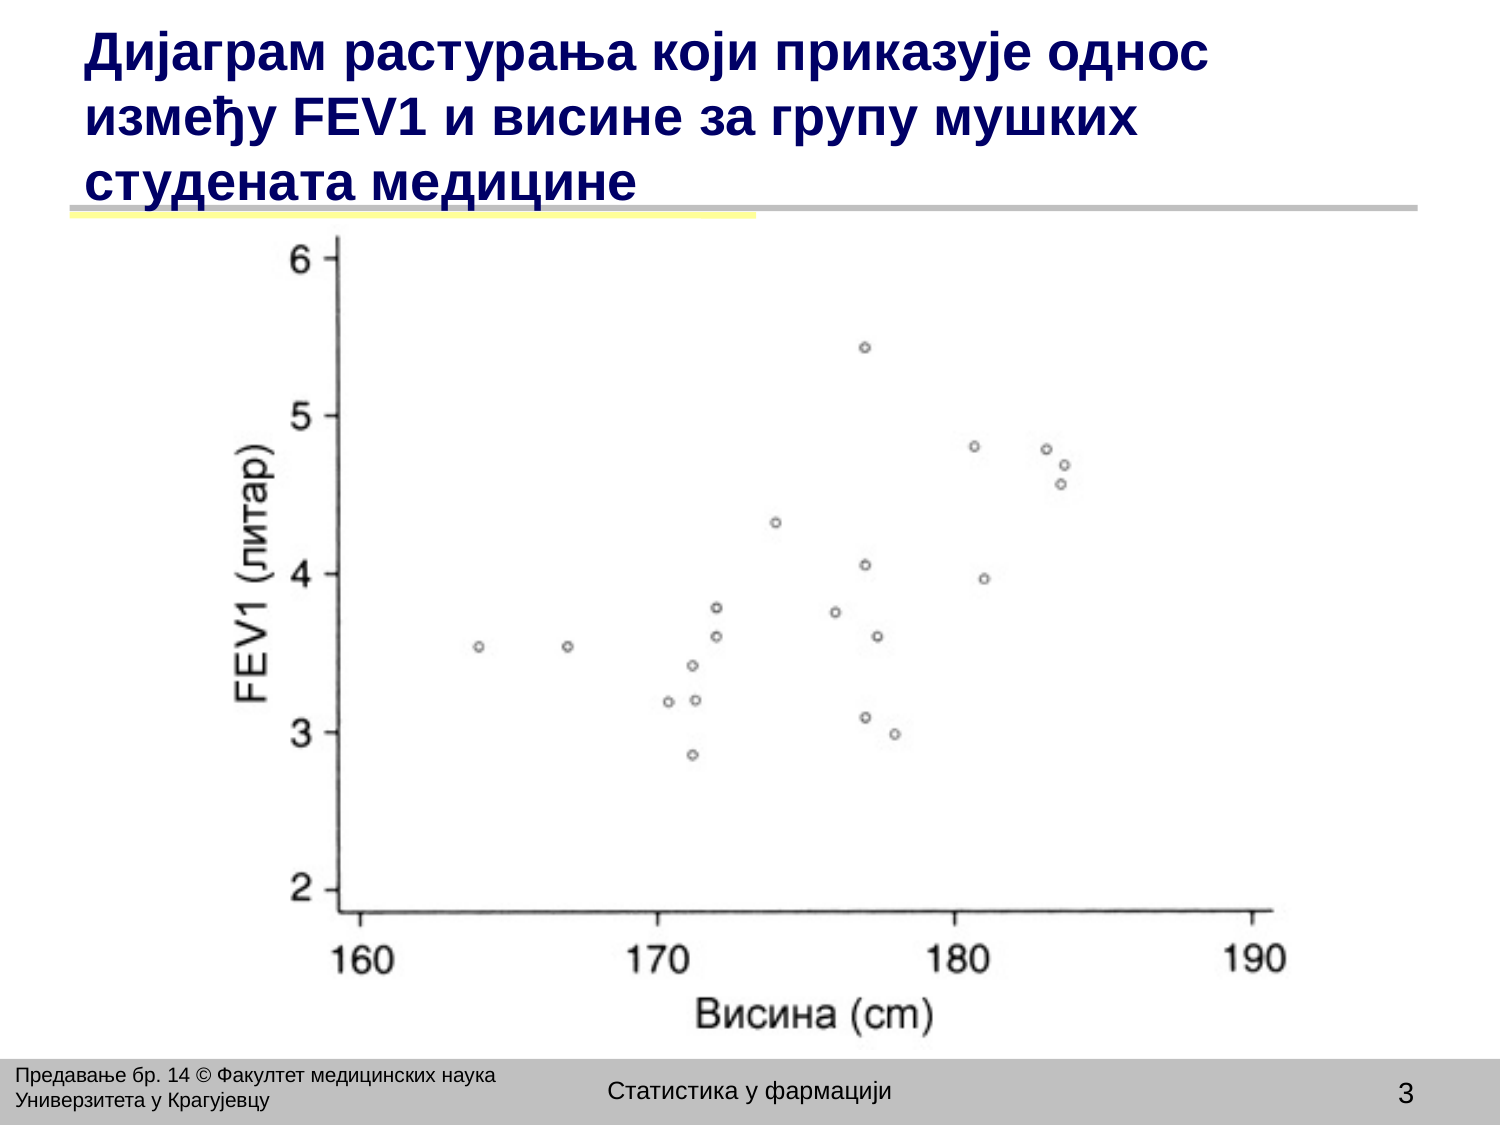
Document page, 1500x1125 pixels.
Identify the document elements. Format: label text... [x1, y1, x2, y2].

slide_number 3 [1079, 1066, 1430, 1125]
slide_number Предавање бр. 14 © Факултет медицинских наука Универзитета у Крагујевцу [0, 1053, 622, 1108]
picture [215, 224, 1303, 1051]
footer Статистика у фармацији [512, 1066, 988, 1125]
title Дијаграм растурања који приказује однос између FEV1 и висине за групу мушких студената медицине [69, 19, 1426, 208]
